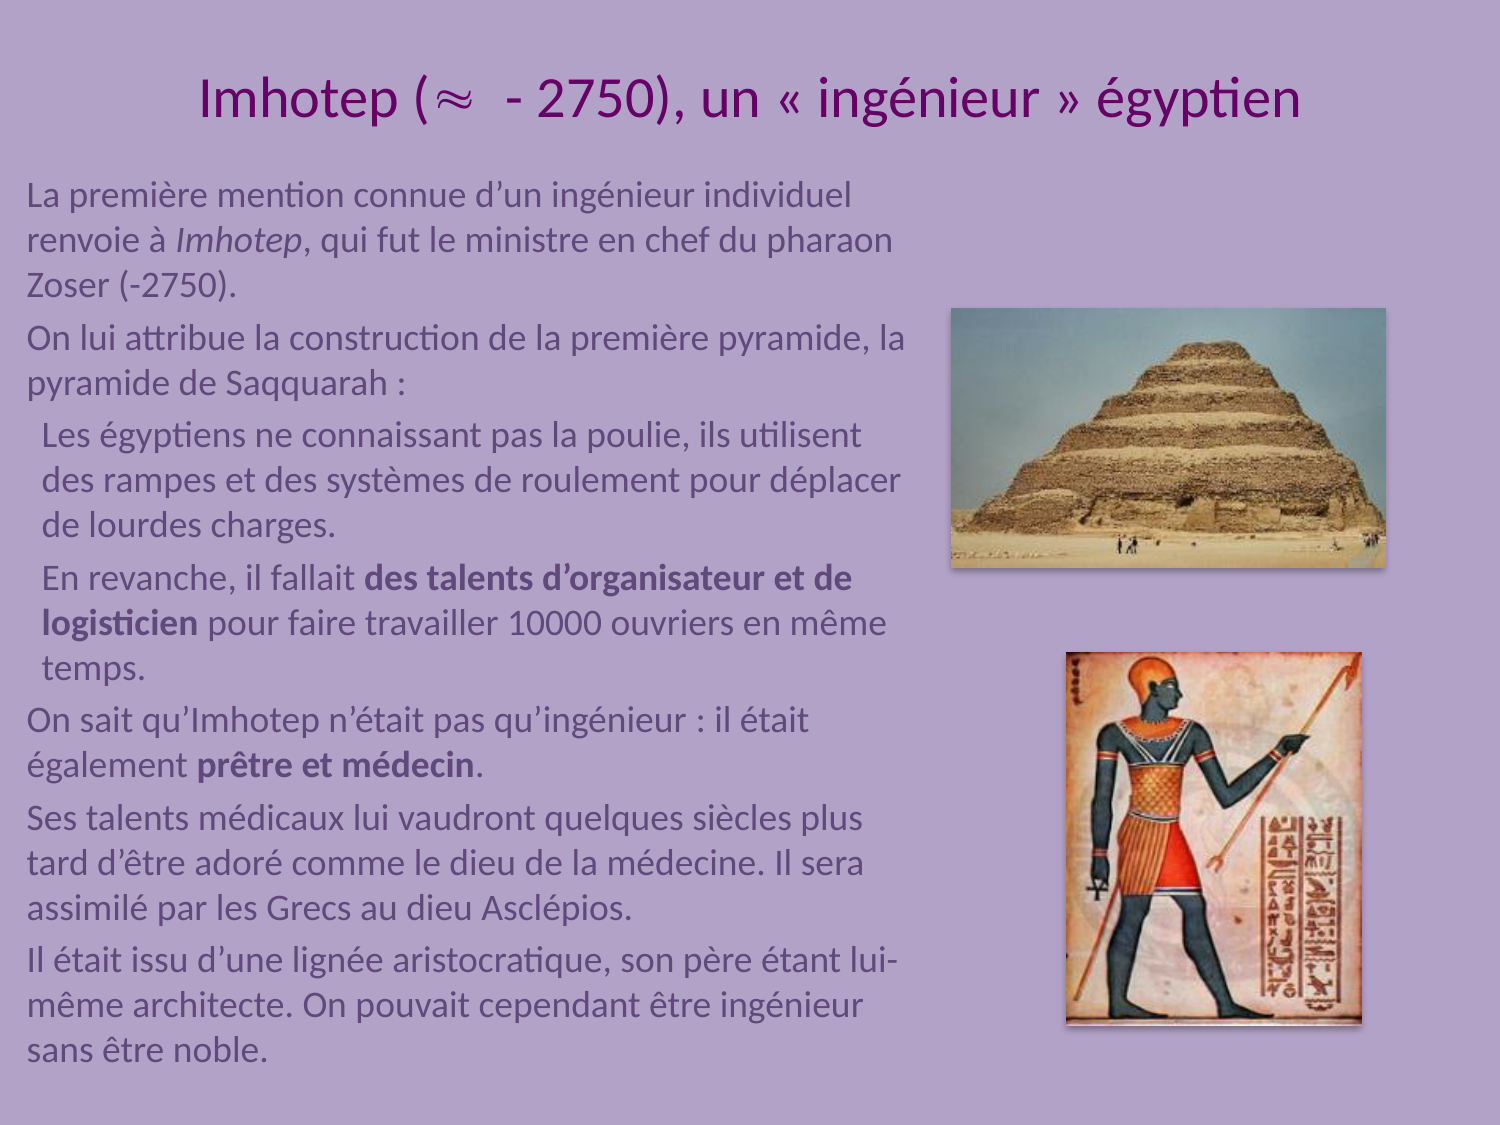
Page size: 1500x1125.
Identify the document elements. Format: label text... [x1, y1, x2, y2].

list La première mention connue d’un ingénieur individuel renvoie à Imhotep, qui fut le ministre en chef du pharaon Zoser (-2750). On lui attribue la construction de la première pyramide, la pyramide de Saqquarah : Les égyptiens ne connaissant pas la poulie, ils utilisent des rampes et des systèmes de roulement pour déplacer de lourdes charges. En revanche, il fallait des talents d’organisateur et de logisticien pour faire travailler 10000 ouvriers en même temps. On sait qu’Imhotep n’était pas qu’ingénieur : il était également prêtre et médecin. Ses talents médicaux lui vaudront quelques siècles plus tard d’être adoré comme le dieu de la médecine. Il sera assimilé par les Grecs au dieu Asclépios. Il était issu d’une lignée aristocratique, son père étant lui-même architecte. On pouvait cependant être ingénieur sans être noble. [11, 162, 935, 1125]
picture [951, 307, 1386, 569]
title Imhotep (» - 2750), un « ingénieur » égyptien [75, 0, 1425, 188]
picture [1066, 651, 1363, 1027]
